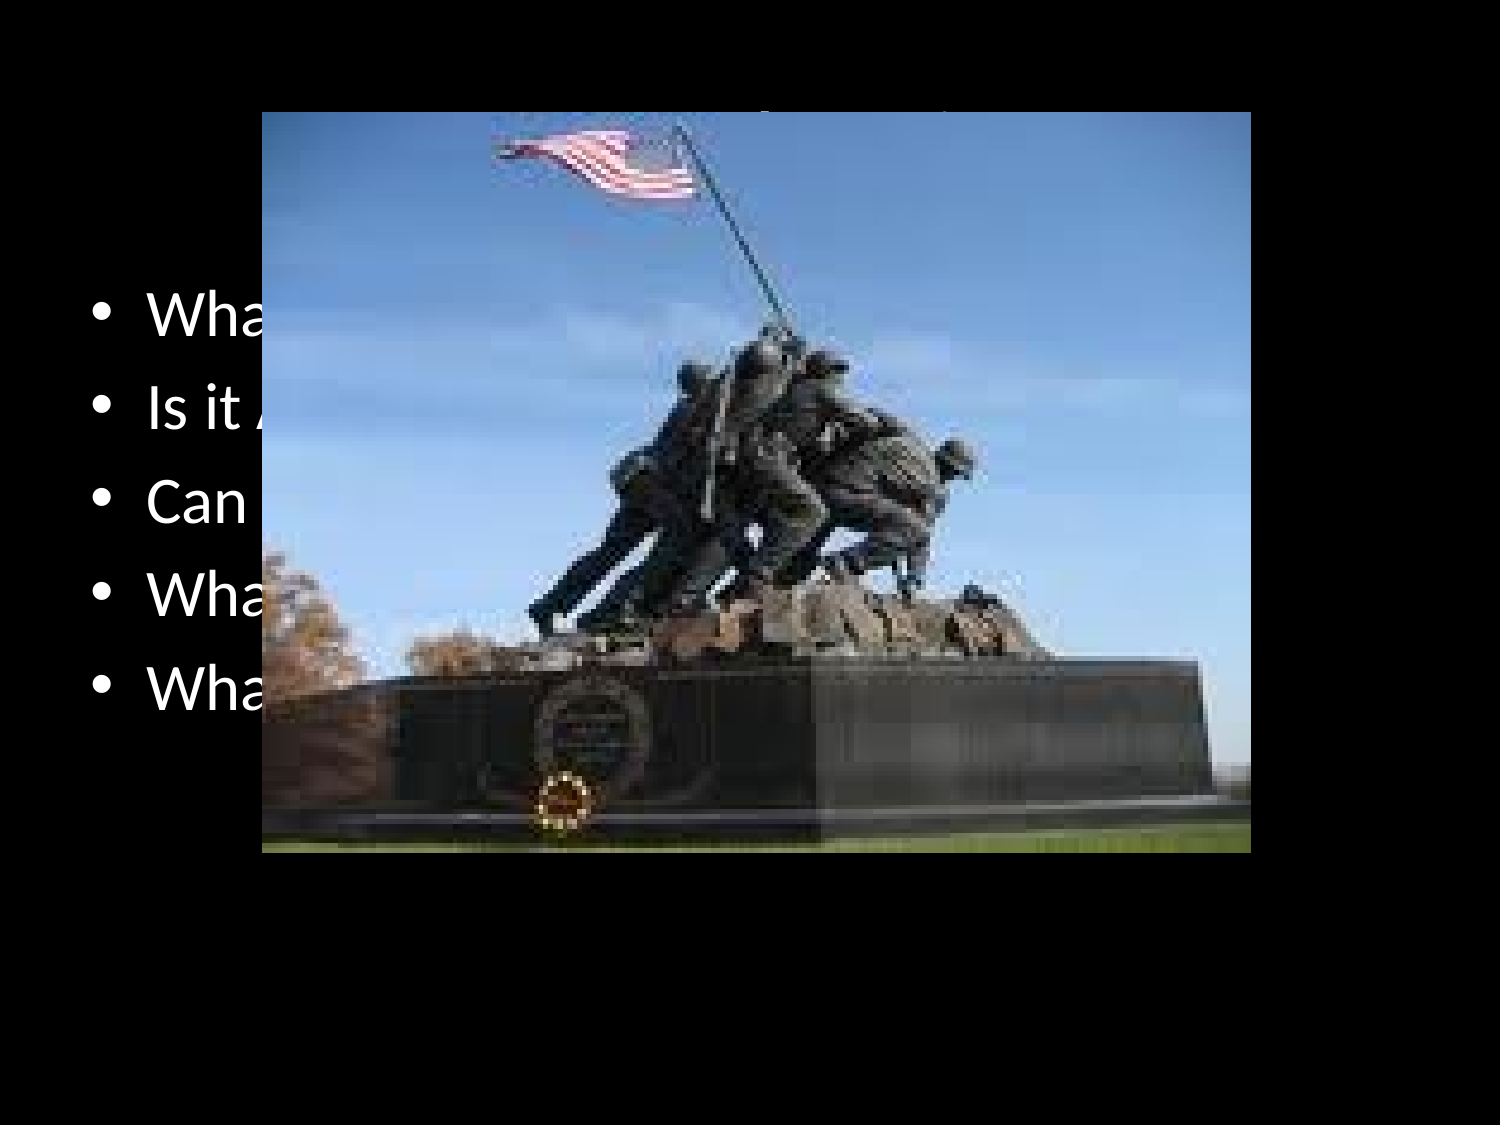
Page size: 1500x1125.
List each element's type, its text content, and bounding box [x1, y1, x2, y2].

picture [262, 112, 1251, 853]
title Art as Education [75, 45, 1425, 233]
list What do you see in this picture? Is it ART? Can you see the emotion? What do you learn from it? What would a Japanese learn from it? [75, 262, 1425, 1005]
